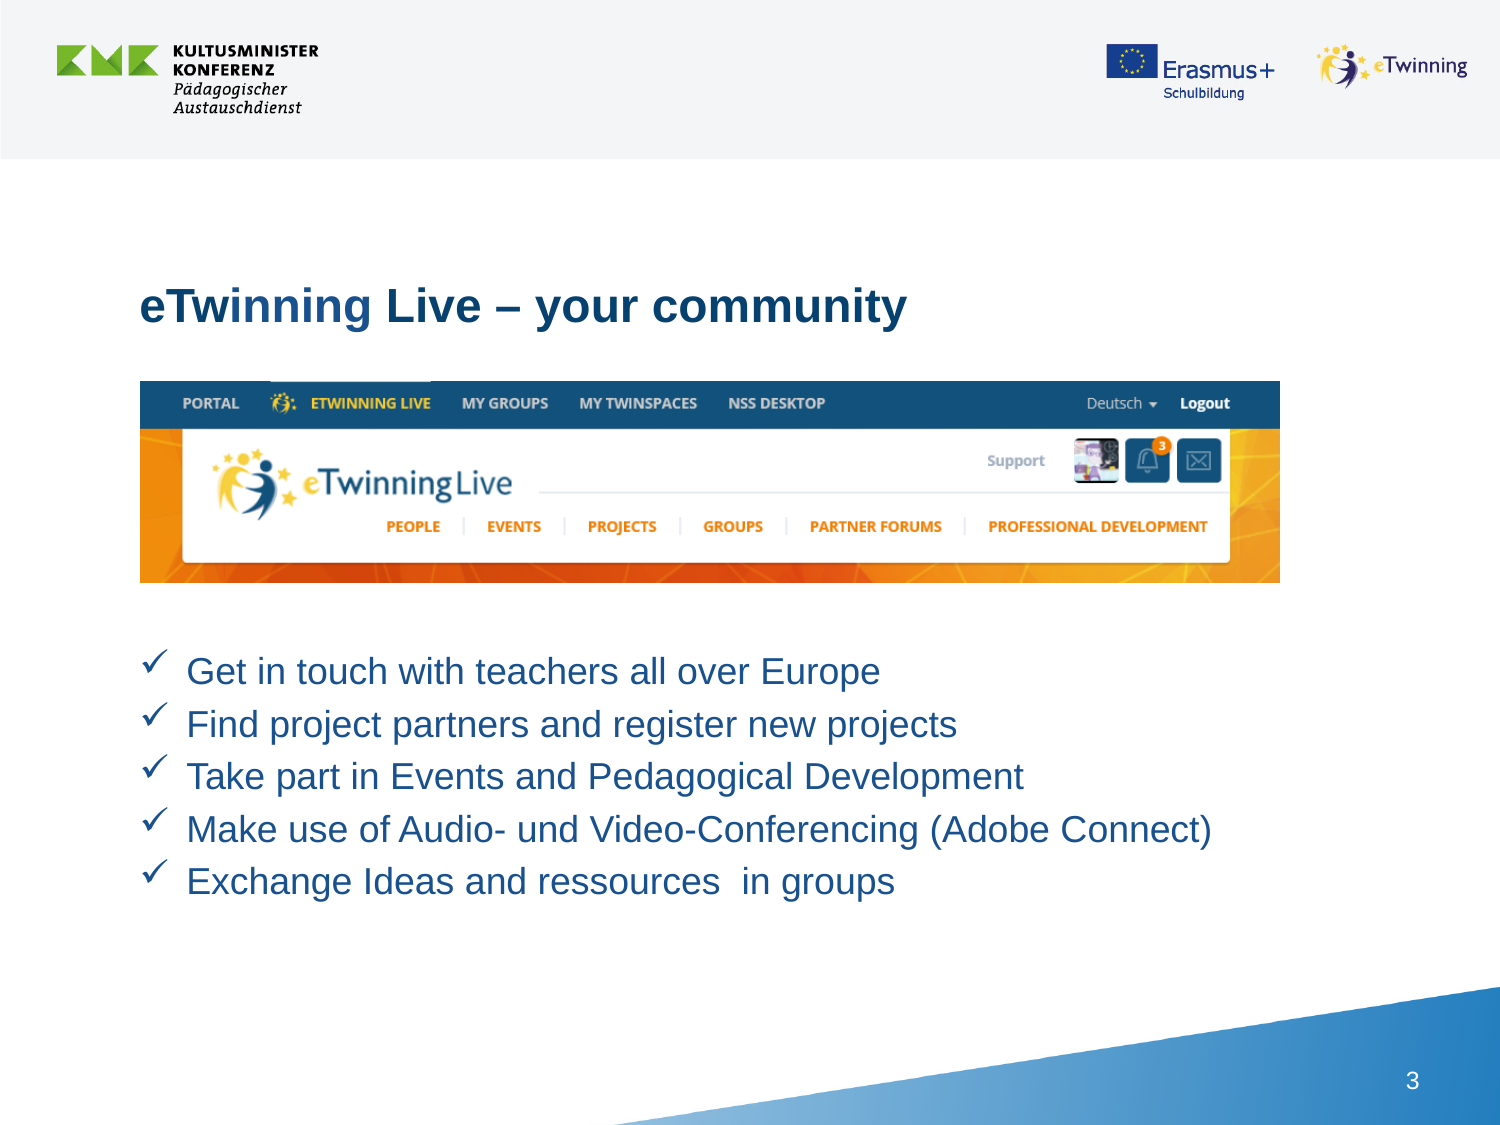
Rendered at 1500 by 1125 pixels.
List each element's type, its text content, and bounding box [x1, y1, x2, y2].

picture [0, 0, 1500, 1125]
list eTwinning Live – your community [124, 209, 928, 340]
list Get in touch with teachers all over Europe Find project partners and register new projects Take part in Events and Pedagogical Development Make use of Audio- und Video-Conferencing (Adobe Connect) Exchange Ideas and ressources in groups [124, 587, 1372, 955]
